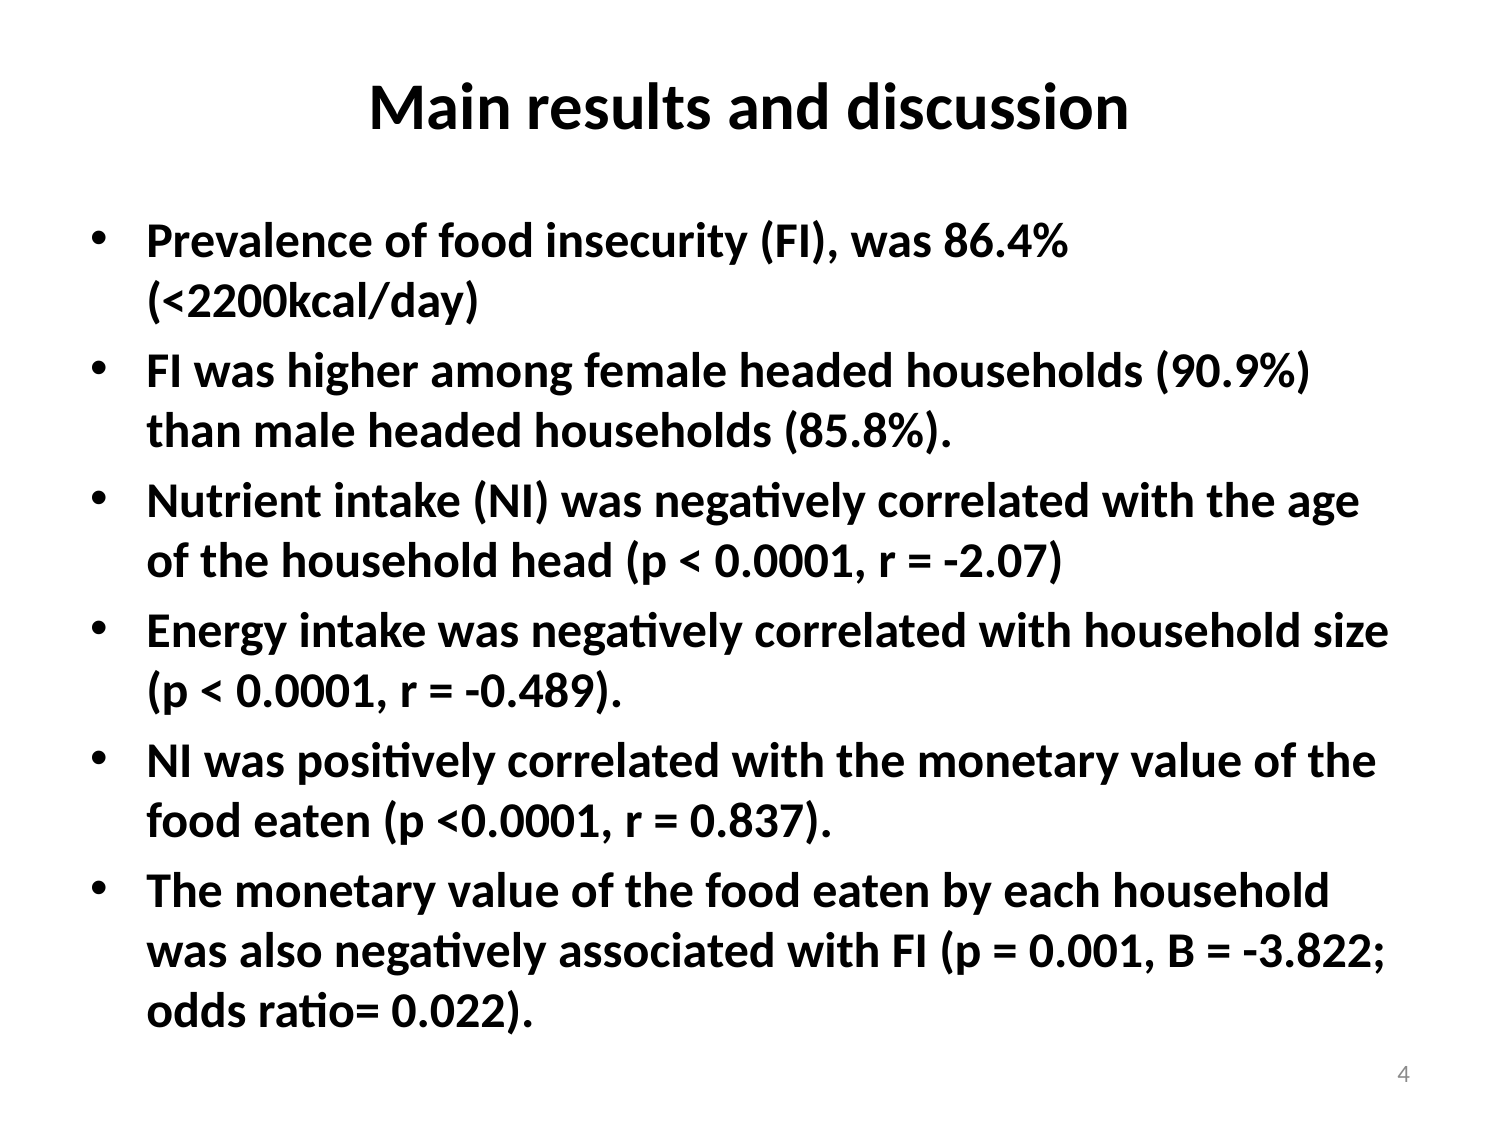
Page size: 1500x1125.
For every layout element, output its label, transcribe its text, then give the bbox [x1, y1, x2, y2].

slide_number 4 [1074, 1042, 1425, 1103]
list Prevalence of food insecurity (FI), was 86.4% (<2200kcal/day) FI was higher among female headed households (90.9%) than male headed households (85.8%). Nutrient intake (NI) was negatively correlated with the age of the household head (p < 0.0001, r = -2.07) Energy intake was negatively correlated with household size (p < 0.0001, r = -0.489). NI was positively correlated with the monetary value of the food eaten (p <0.0001, r = 0.837). The monetary value of the food eaten by each household was also negatively associated with FI (p = 0.001, B = -3.822; odds ratio= 0.022). [75, 200, 1425, 1088]
title Main results and discussion [75, 45, 1425, 200]
